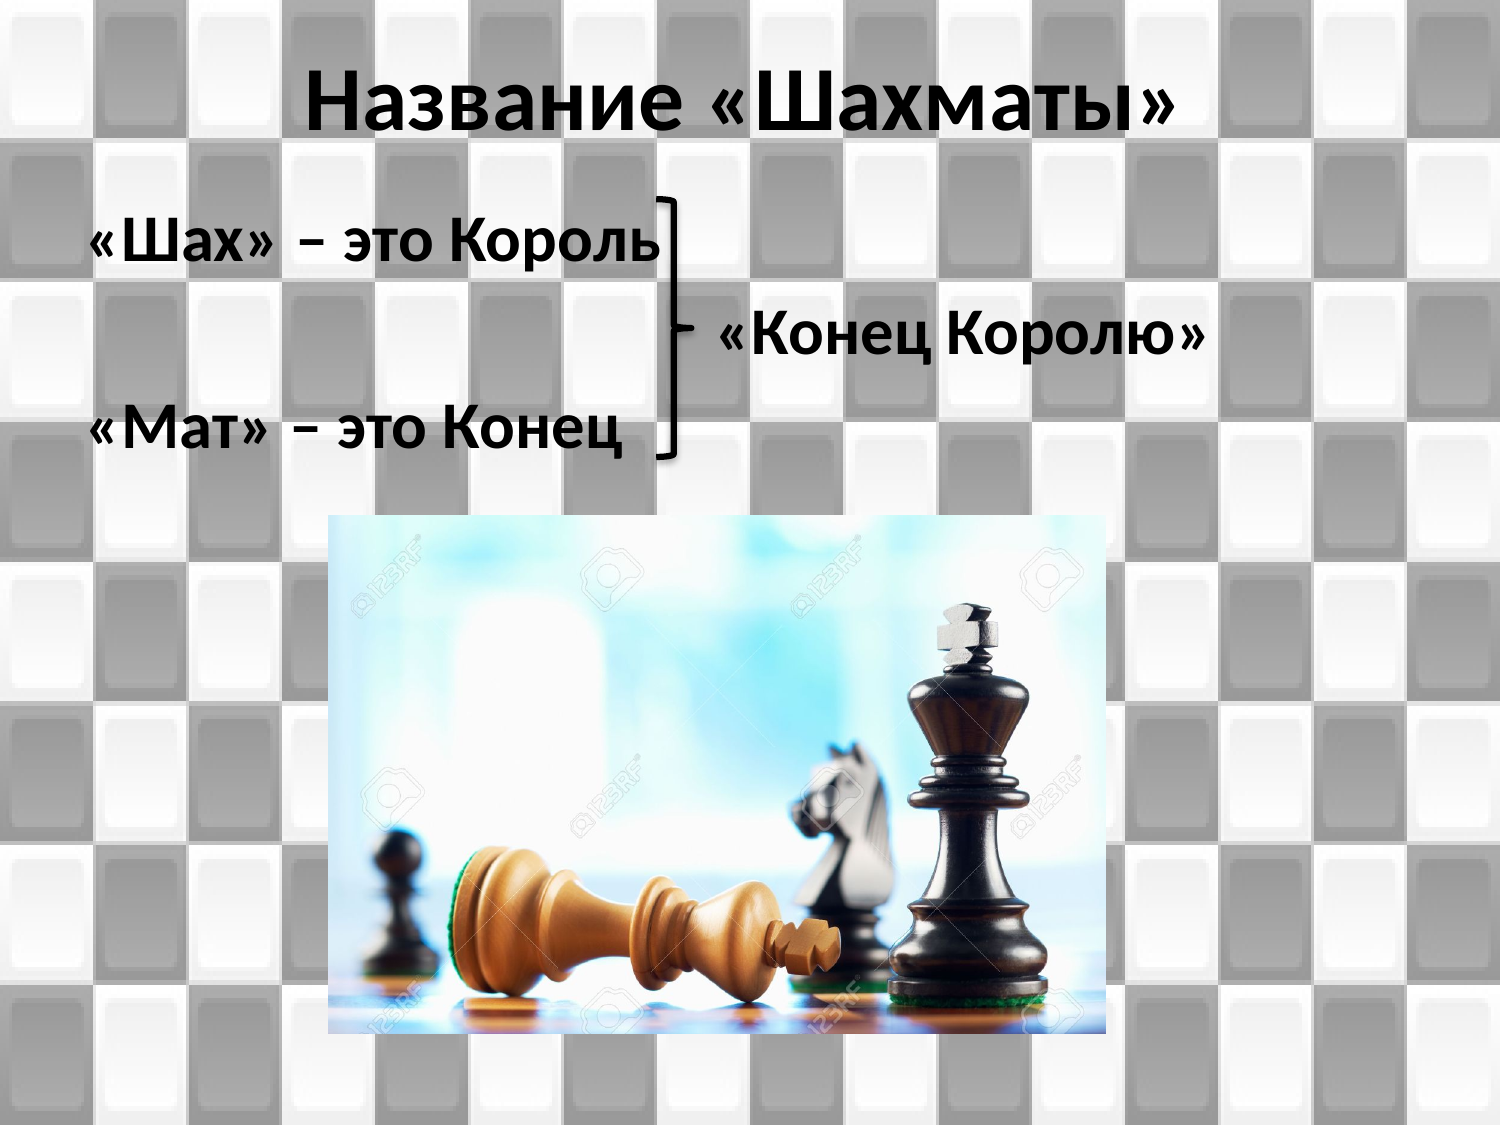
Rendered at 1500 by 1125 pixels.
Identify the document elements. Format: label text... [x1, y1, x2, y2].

text_box [656, 196, 695, 461]
title Название «Шахматы» [70, 0, 1421, 187]
list «Шах» – это Король «Конец Королю» «Мат» – это Конец [70, 187, 1421, 930]
picture [327, 515, 1106, 1034]
